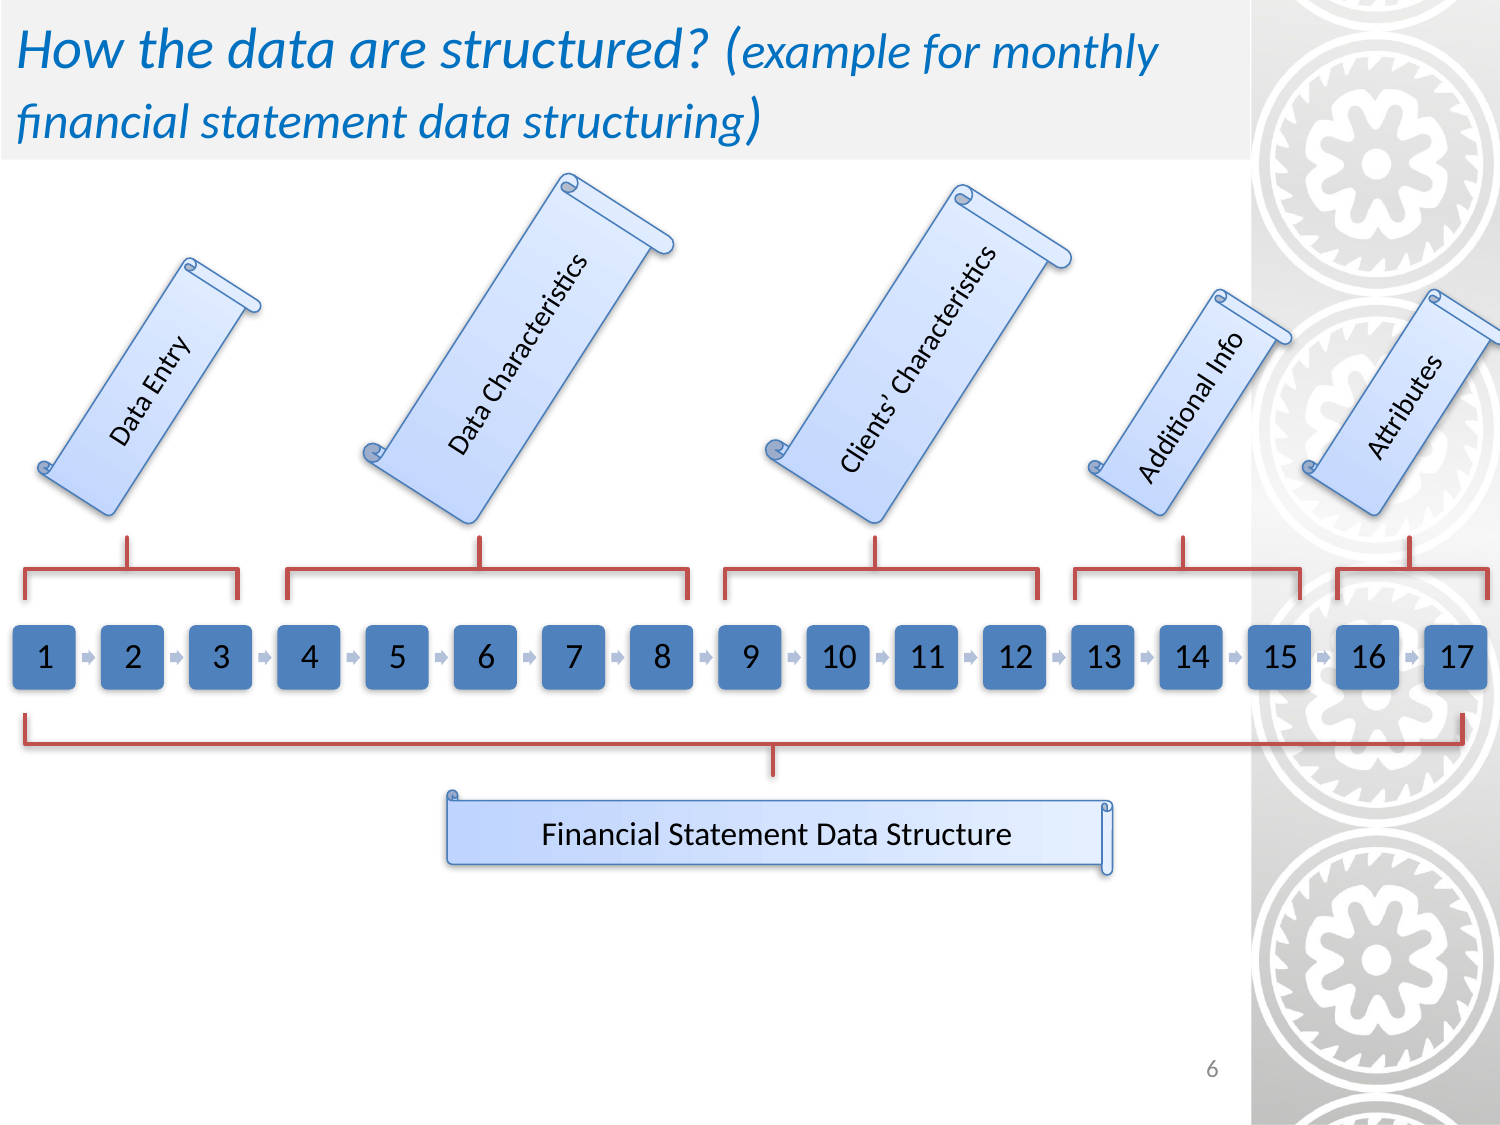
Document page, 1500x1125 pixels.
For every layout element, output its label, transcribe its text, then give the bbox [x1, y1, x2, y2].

title How the data are structured? (example for monthly financial statement data structuring) [1, 0, 1250, 160]
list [12, 227, 1488, 1088]
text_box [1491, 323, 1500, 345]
picture [0, 0, 1500, 1125]
text_box Data Characteristics [529, 172, 653, 225]
text_box Clients’ Characteristics [930, 184, 1030, 225]
